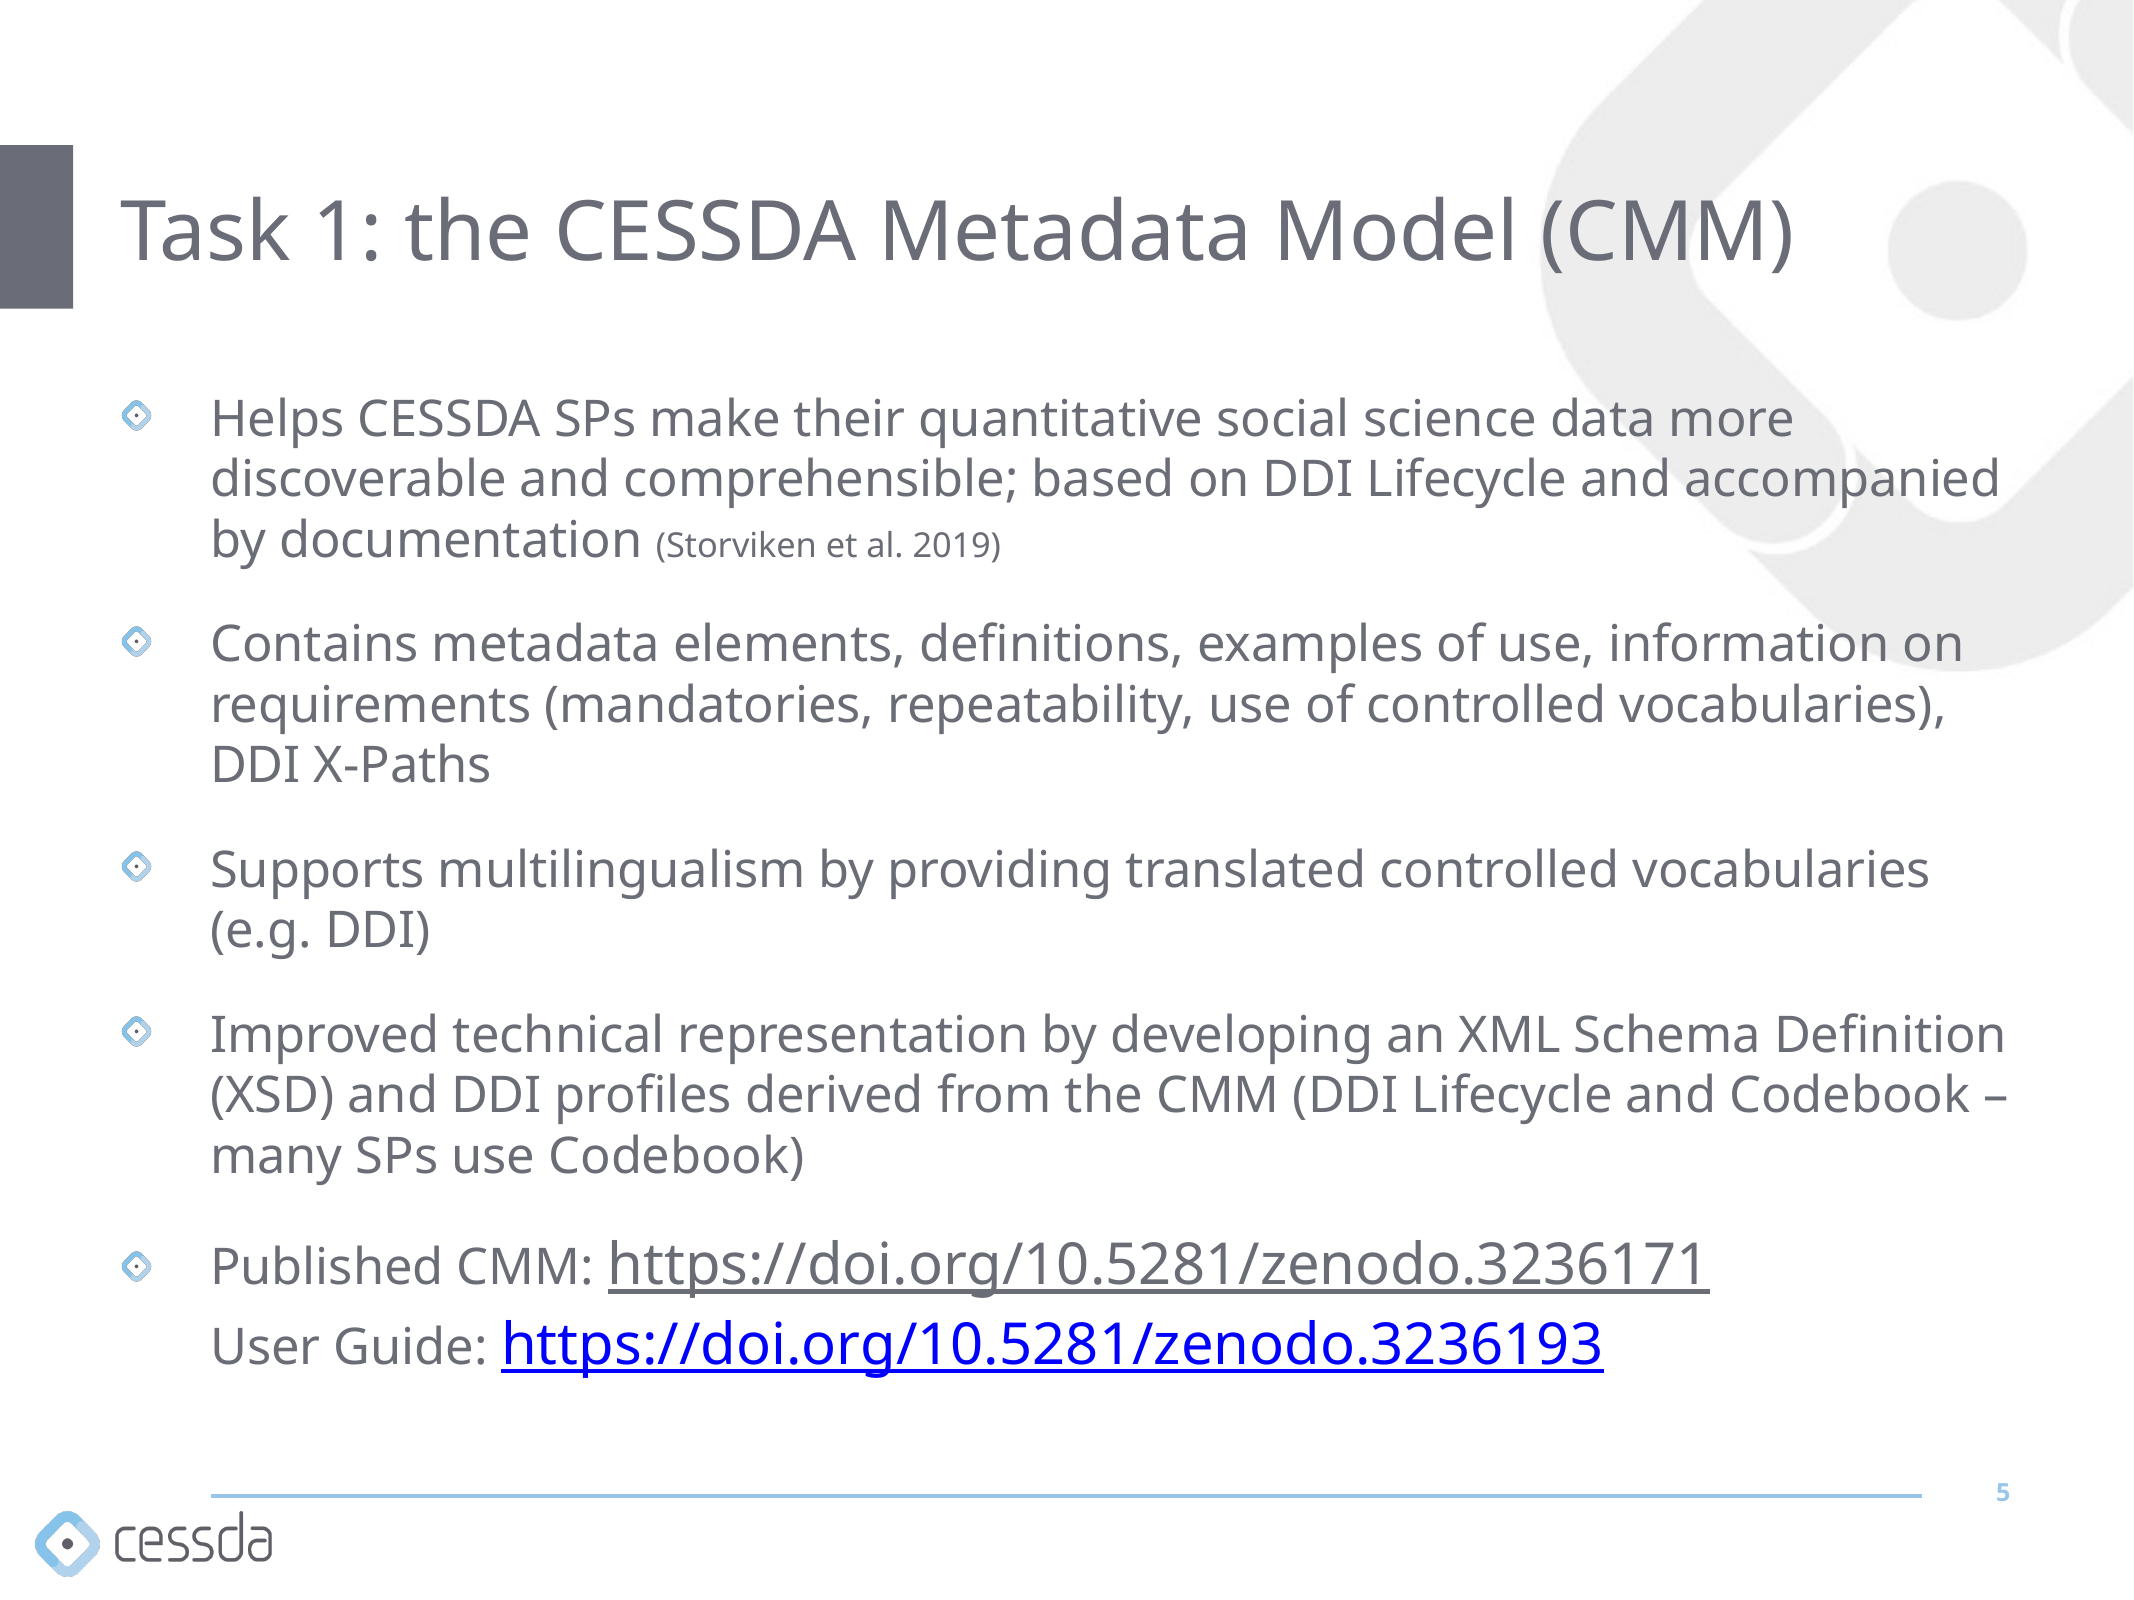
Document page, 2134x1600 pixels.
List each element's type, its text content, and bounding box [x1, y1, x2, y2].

slide_number 5 [1966, 1469, 2041, 1523]
picture [0, 0, 2134, 1600]
title Task 1: the CESSDA Metadata Model (CMM) [111, 144, 1923, 310]
list Helps CESSDA SPs make their quantitative social science data more discoverable and comprehensible; based on DDI Lifecycle and accompanied by documentation (Storviken et al. 2019) Contains metadata elements, definitions, examples of use, information on requirements (mandatories, repeatability, use of controlled vocabularies), DDI X-Paths Supports multilingualism by providing translated controlled vocabularies (e.g. DDI) Improved technical representation by developing an XML Schema Definition (XSD) and DDI profiles derived from the CMM (DDI Lifecycle and Codebook – many SPs use Codebook) Published CMM: https://doi.org/10.5281/zenodo.3236171 User Guide: https://doi.org/10.5281/zenodo.3236193 [111, 376, 2022, 1401]
